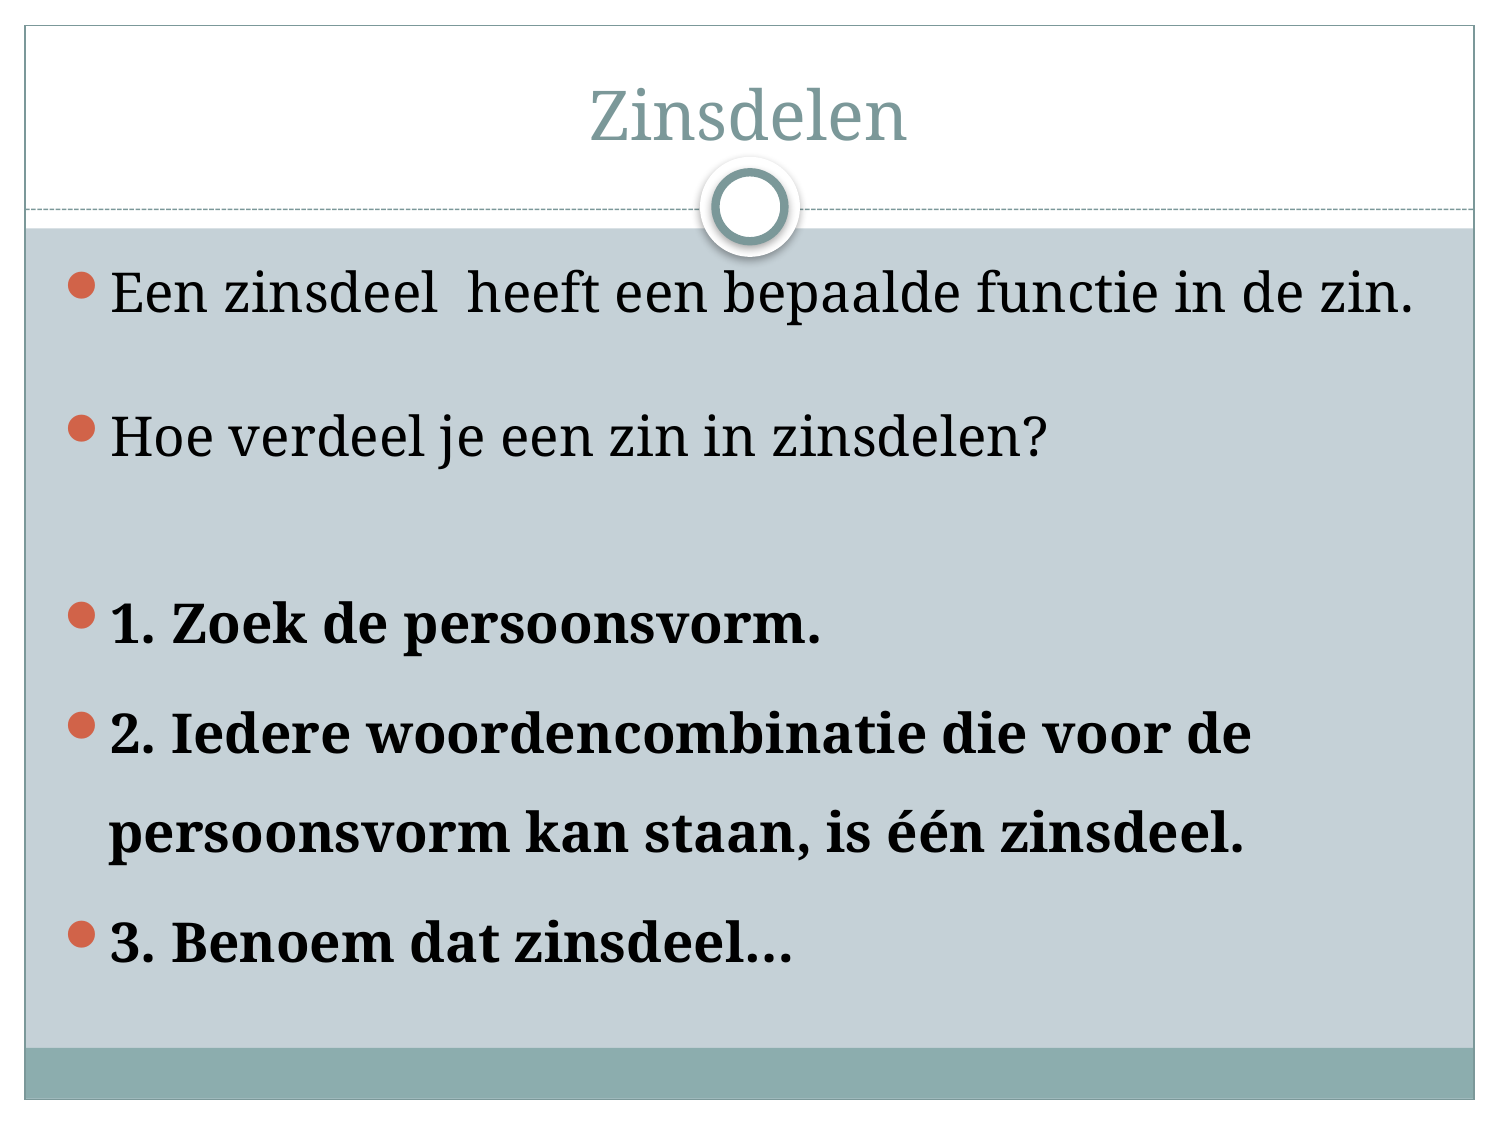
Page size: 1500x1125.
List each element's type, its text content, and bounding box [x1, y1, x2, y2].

list Een zinsdeel heeft een bepaalde functie in de zin. Hoe verdeel je een zin in zinsdelen? 1. Zoek de persoonsvorm. 2. Iedere woordencombinatie die voor de persoonsvorm kan staan, is één zinsdeel. 3. Benoem dat zinsdeel… [49, 250, 1445, 1001]
title Zinsdelen [49, 37, 1450, 162]
